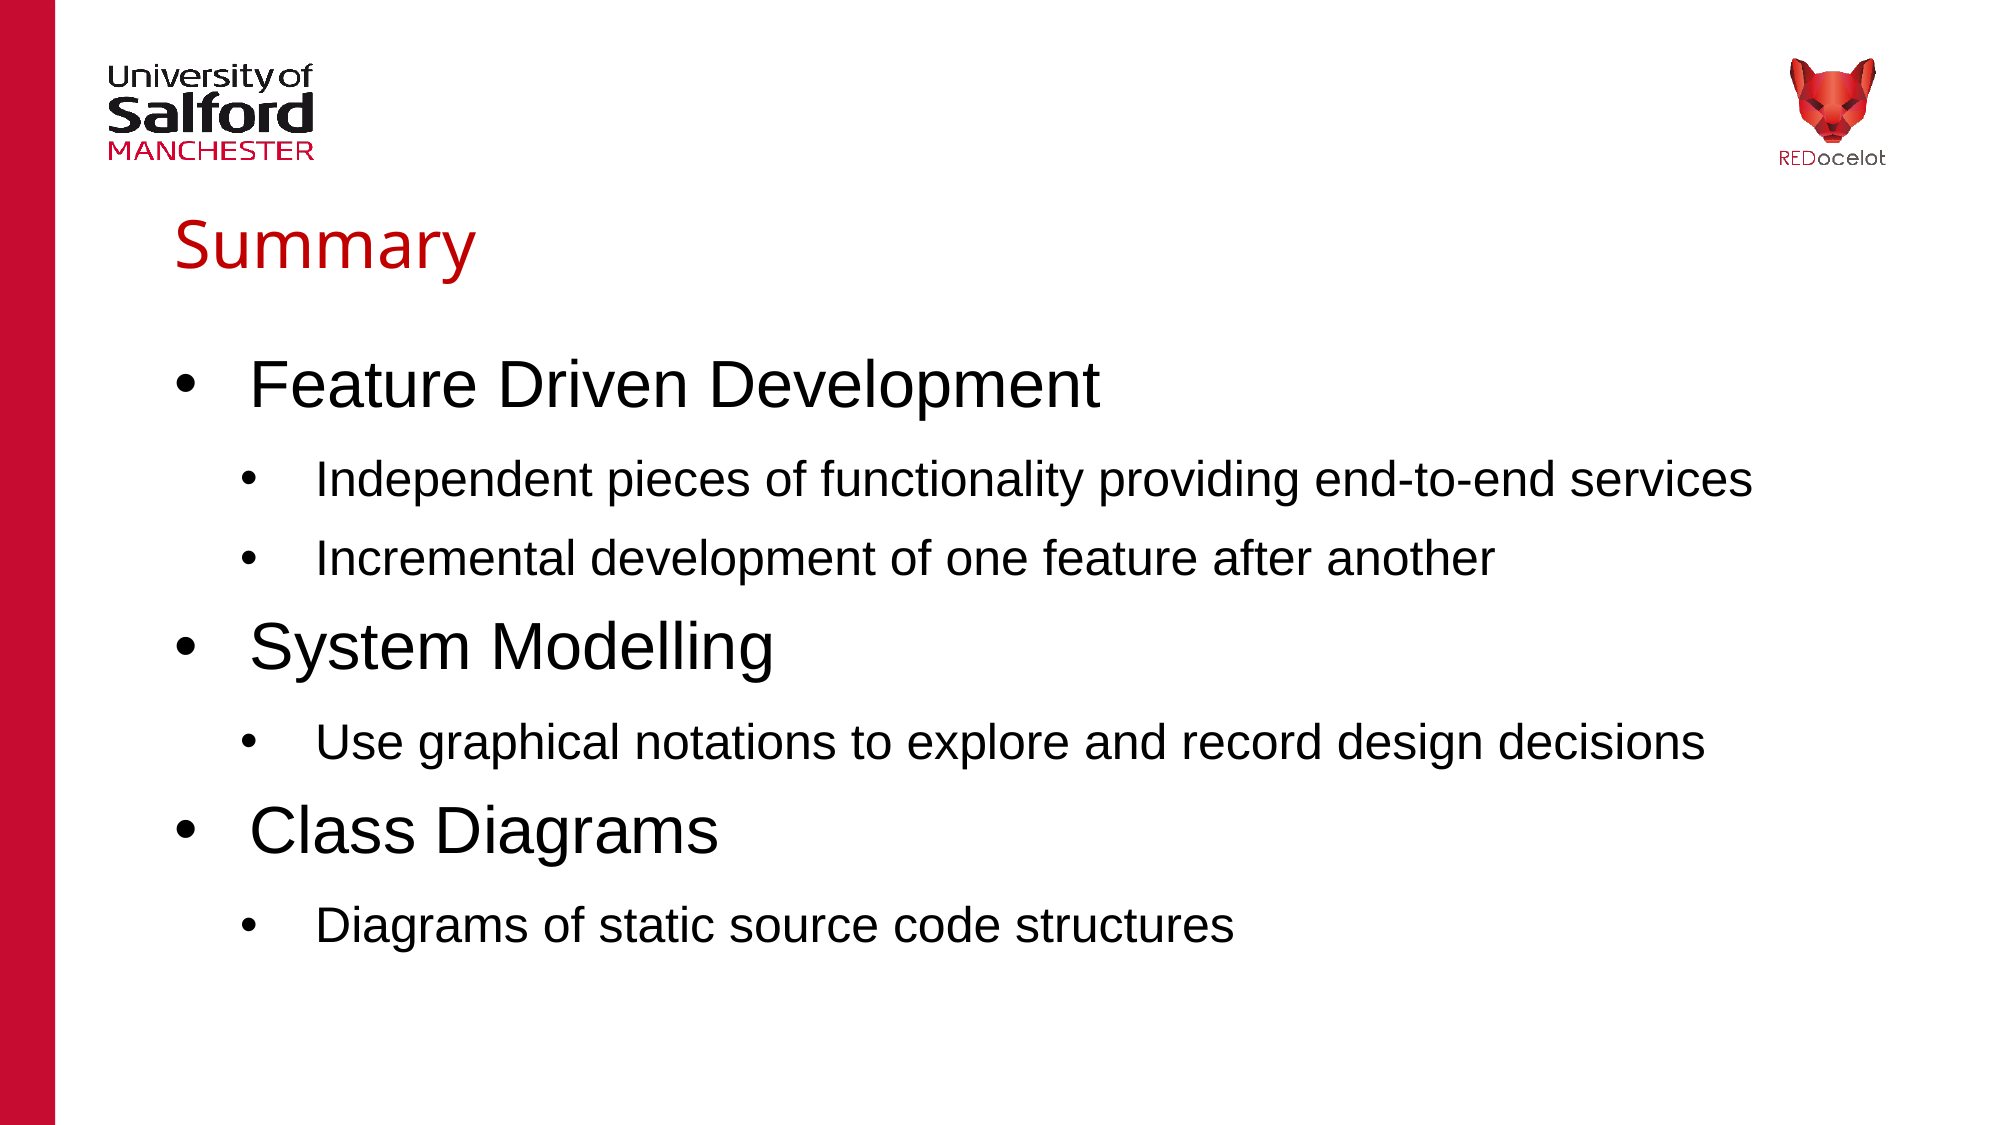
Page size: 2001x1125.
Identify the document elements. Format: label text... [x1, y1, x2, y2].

picture [60, 27, 362, 196]
picture [1766, 43, 1899, 180]
title Summary [159, 201, 1899, 310]
list Feature Driven Development Independent pieces of functionality providing end-to-end services Incremental development of one feature after another System Modelling Use graphical notations to explore and record design decisions Class Diagrams Diagrams of static source code structures [159, 340, 1899, 1004]
